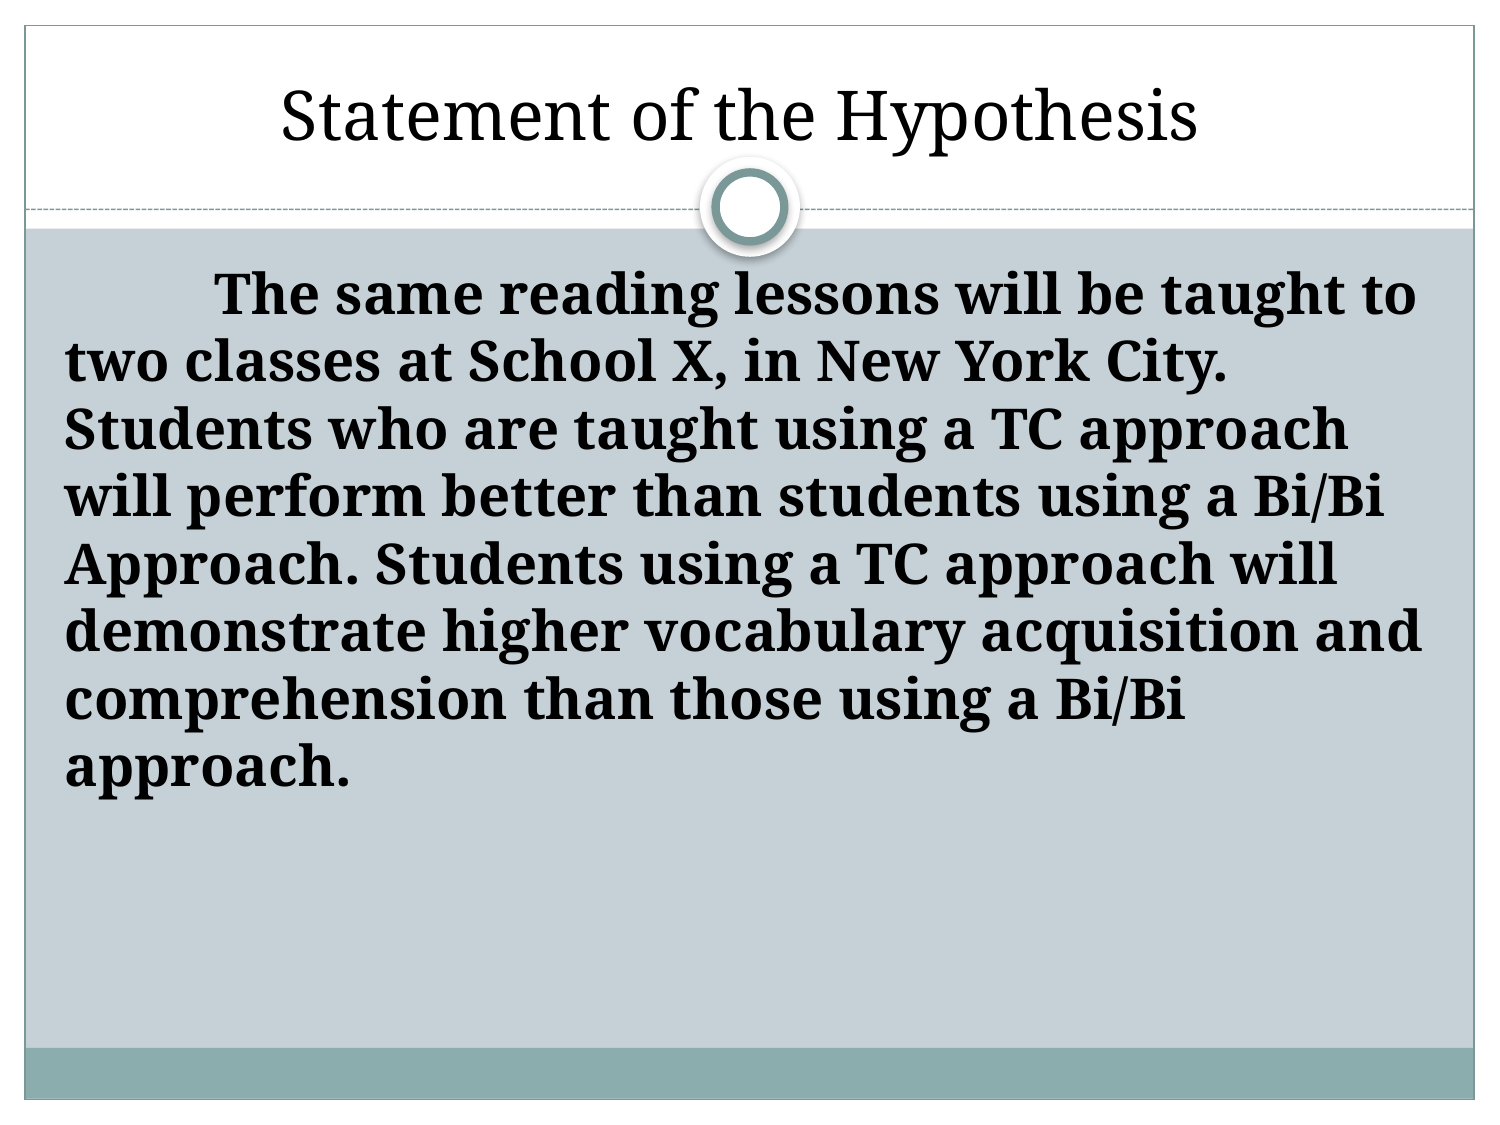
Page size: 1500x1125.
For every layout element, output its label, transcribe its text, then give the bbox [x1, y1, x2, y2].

list The same reading lessons will be taught to two classes at School X, in New York City. Students who are taught using a TC approach will perform better than students using a Bi/Bi Approach. Students using a TC approach will demonstrate higher vocabulary acquisition and comprehension than those using a Bi/Bi approach. [49, 250, 1445, 1001]
title Statement of the Hypothesis [49, 37, 1450, 163]
